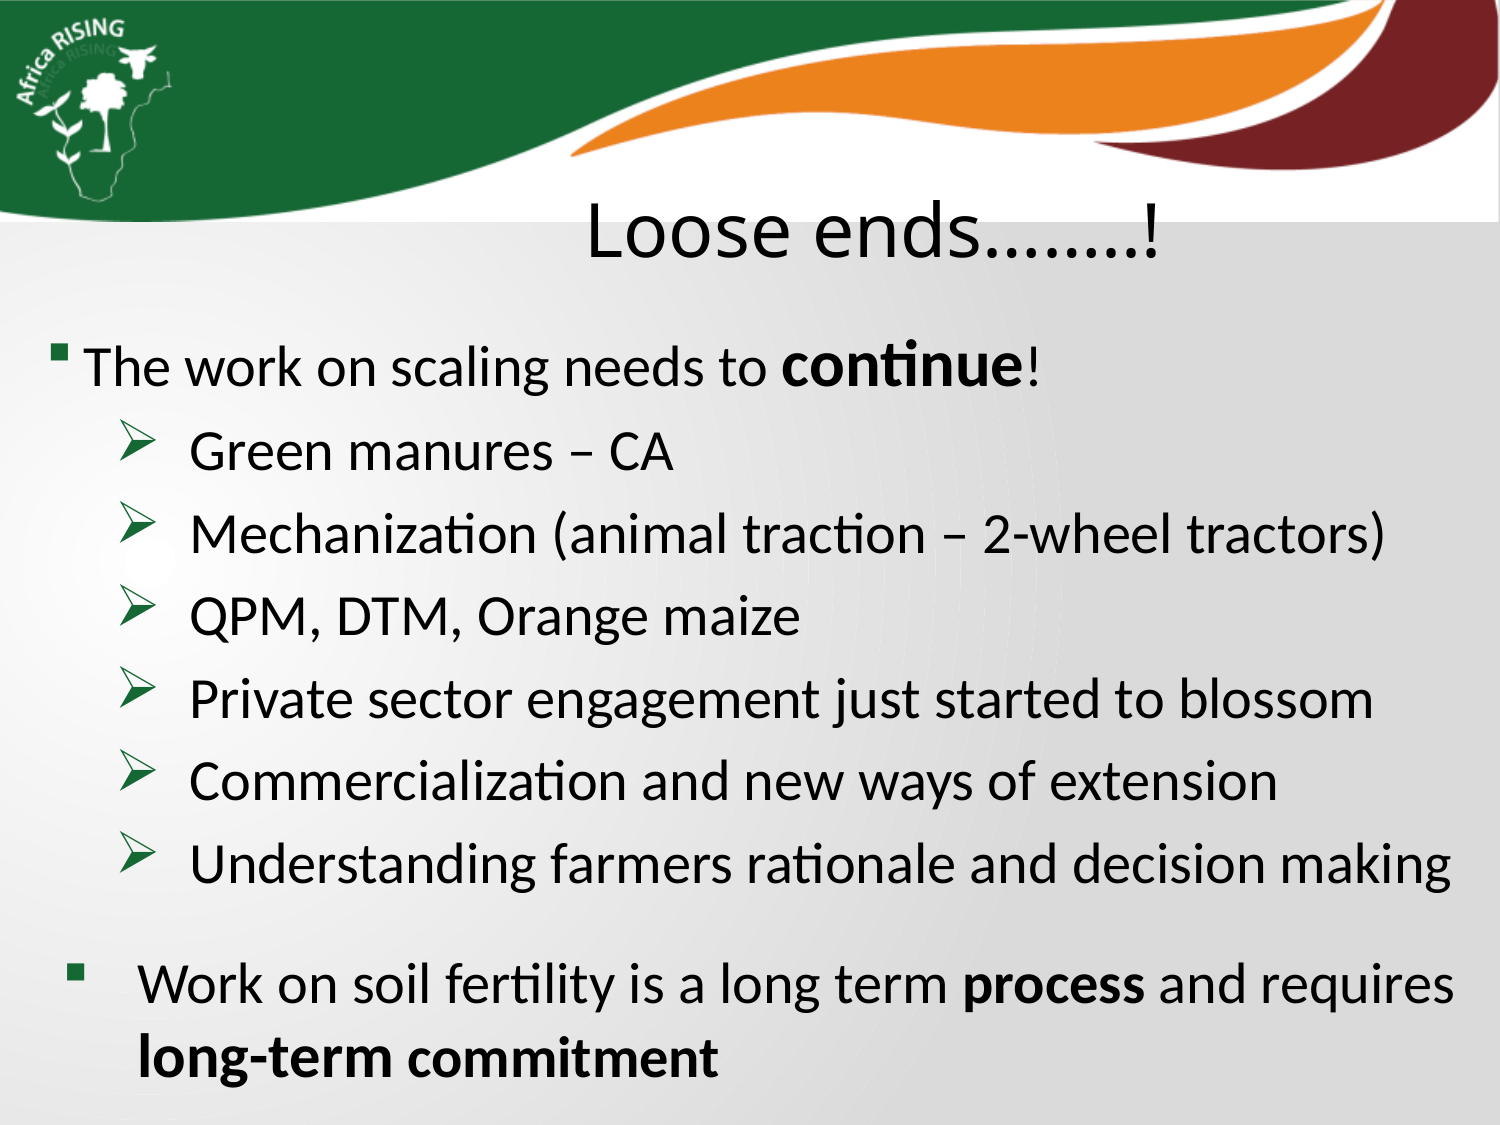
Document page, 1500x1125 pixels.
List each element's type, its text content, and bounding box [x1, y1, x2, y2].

list Loose ends……..! [550, 174, 1500, 288]
text_box The work on scaling needs to continue! Green manures – CA Mechanization (animal traction – 2-wheel tractors) QPM, DTM, Orange maize Private sector engagement just started to blossom Commercialization and new ways of extension Understanding farmers rationale and decision making Work on soil fertility is a long term process and requires long-term commitment [12, 312, 1475, 1055]
picture [0, 0, 1499, 222]
